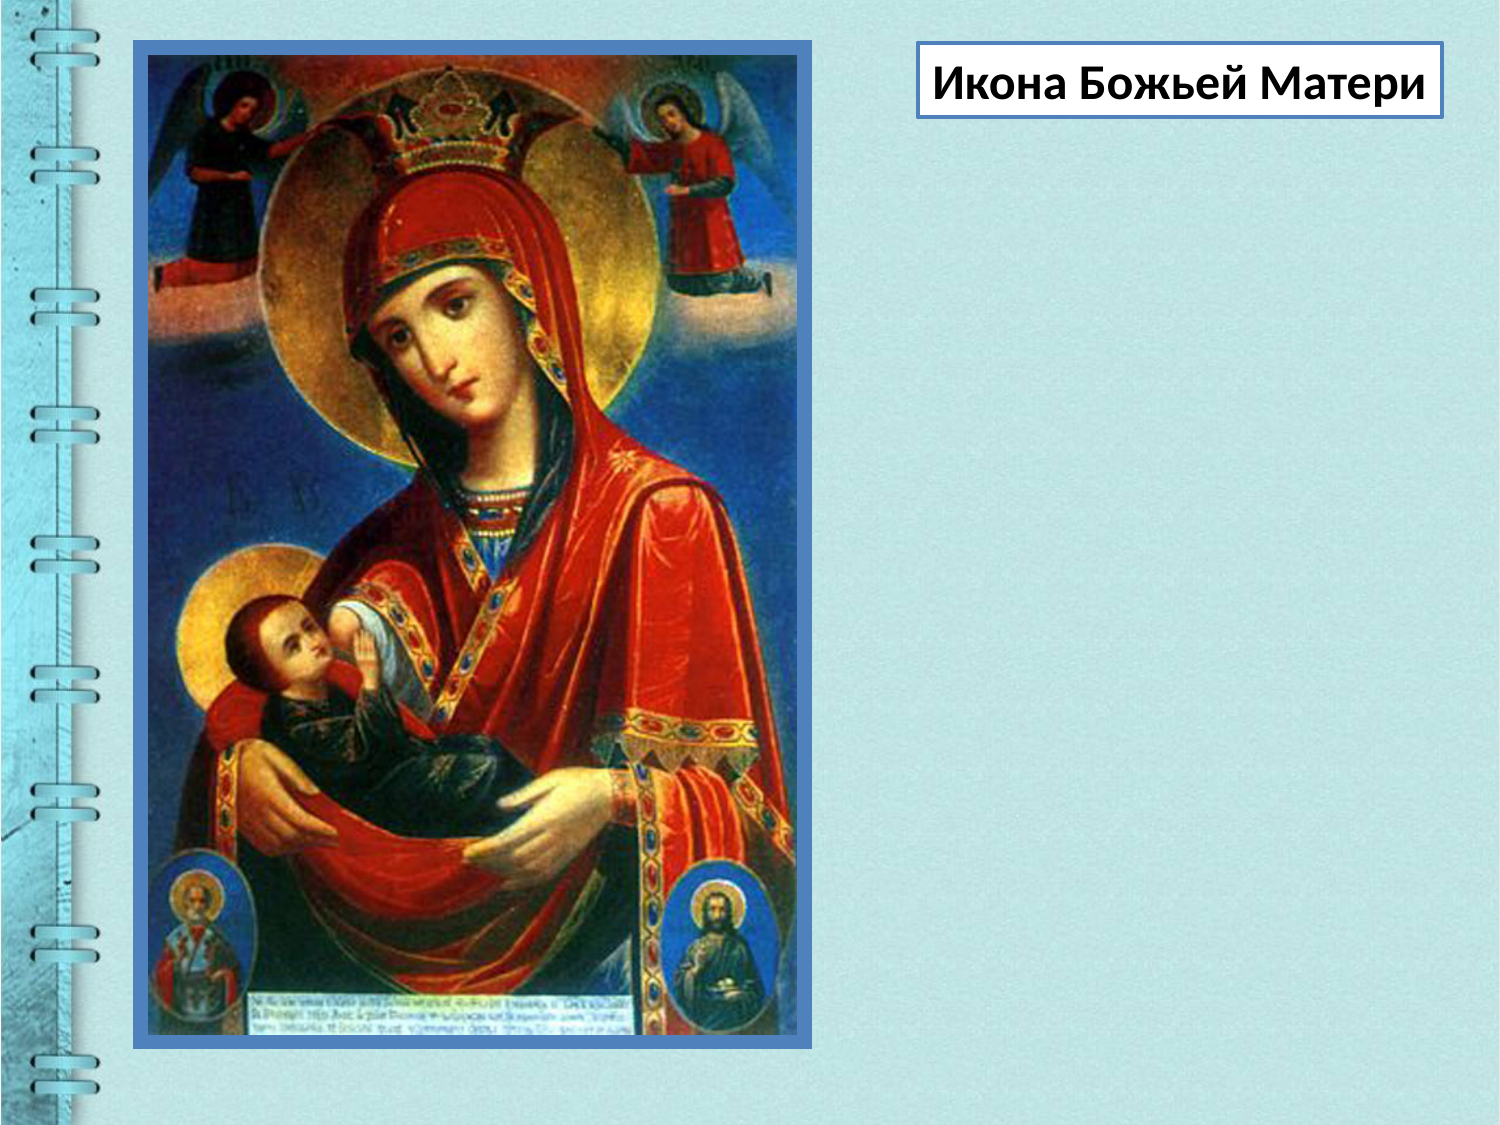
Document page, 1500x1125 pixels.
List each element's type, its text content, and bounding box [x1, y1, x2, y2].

text_box Икона Божьей Матери [916, 41, 1444, 119]
picture [0, 0, 1500, 1125]
